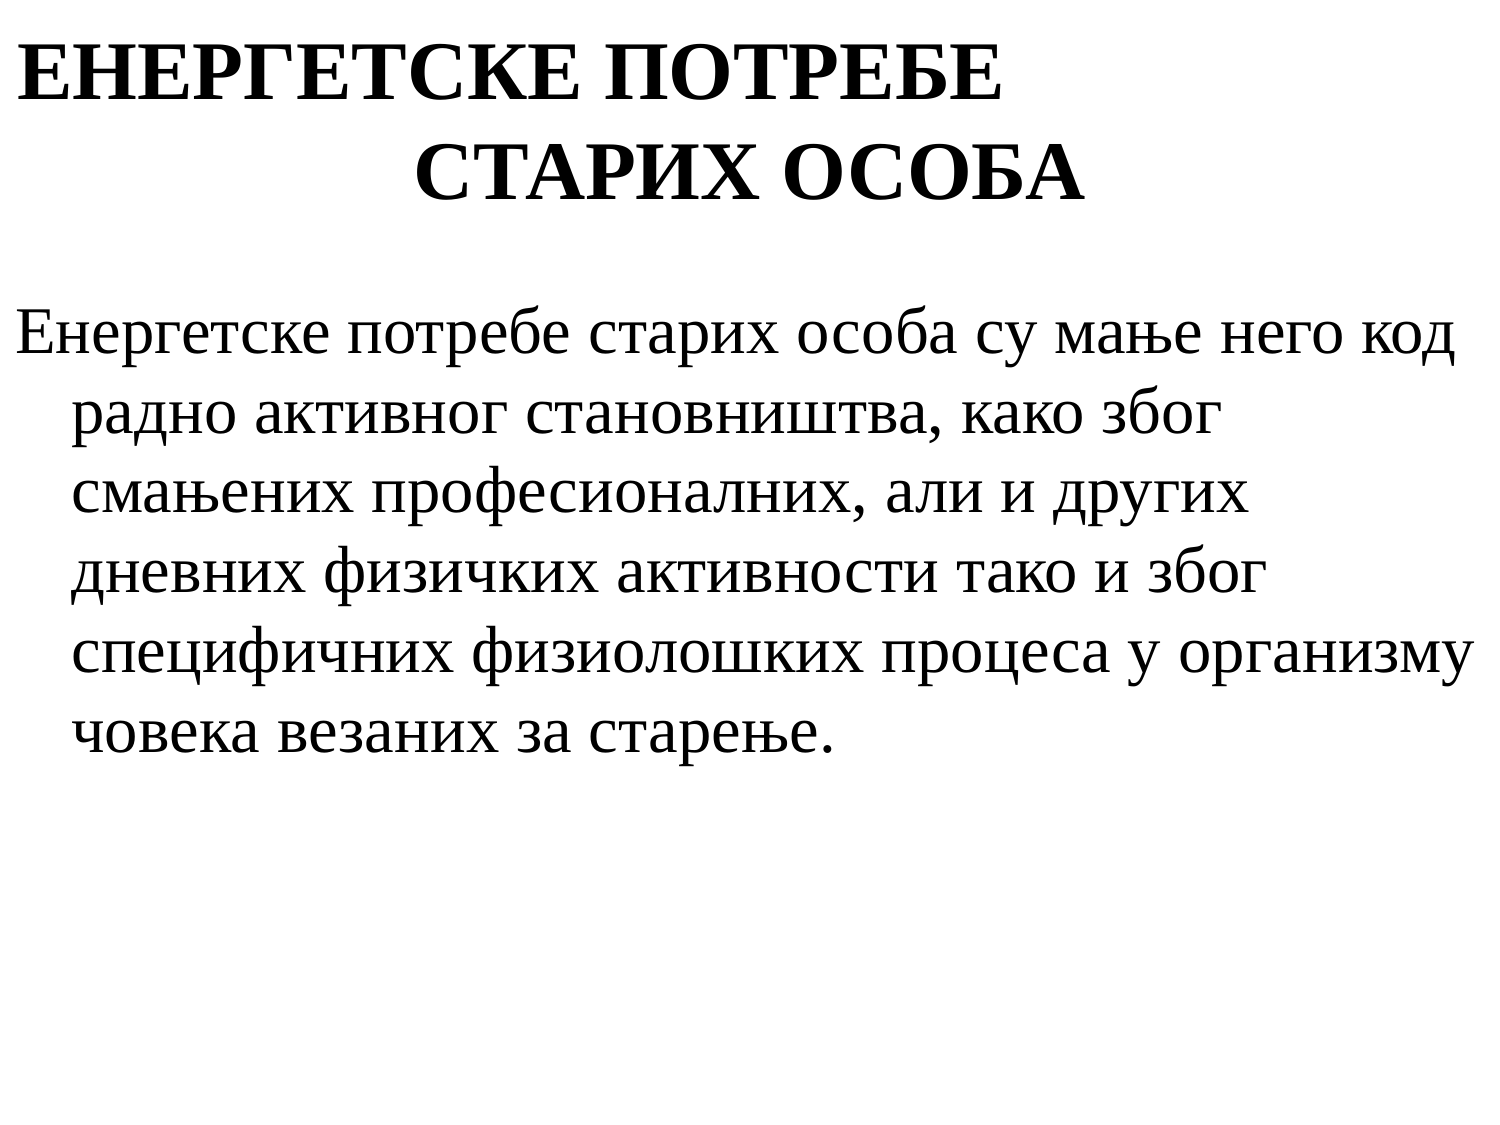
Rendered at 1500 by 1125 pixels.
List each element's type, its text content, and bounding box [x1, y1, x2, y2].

title ЕНЕРГЕТСКЕ ПОТРЕБЕ СТАРИХ ОСОБА [0, 0, 1500, 232]
list Енергетске потребе старих особа су мање него код радно активног становништва, како због смањених професионалних, али и других дневних физичких активности тако и због специфичних физиолошких процеса у организму човека везаних за старење. [0, 278, 1500, 1125]
